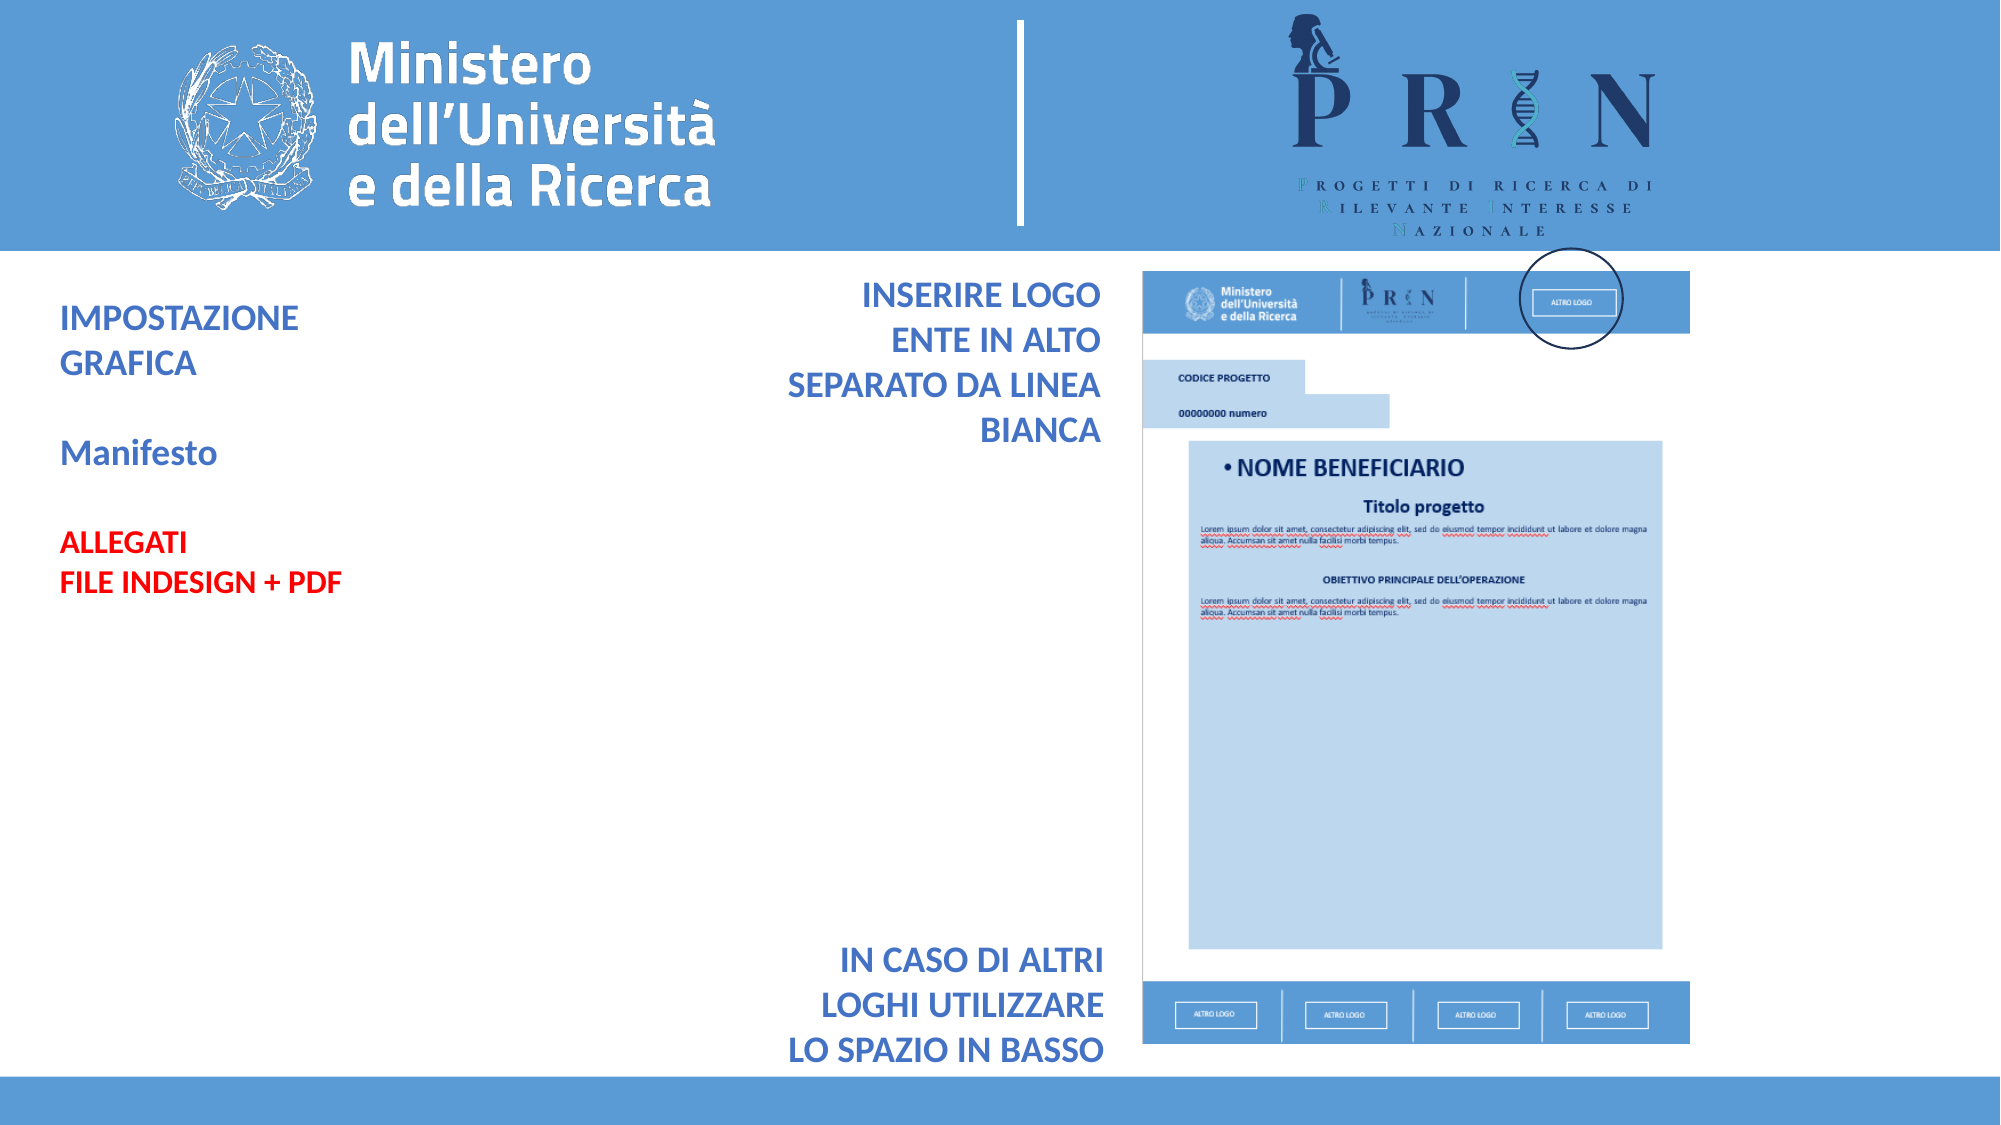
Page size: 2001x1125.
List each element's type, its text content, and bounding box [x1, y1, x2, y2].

text_box INSERIRE LOGO ENTE IN ALTO SEPARATO DA LINEA BIANCA [761, 262, 1116, 458]
text_box [0, 0, 1218, 252]
picture [175, 41, 715, 210]
text_box ALLEGATI FILE INDESIGN + PDF [45, 512, 388, 608]
text_box IMPOSTAZIONE GRAFICA Manifesto [45, 285, 445, 481]
picture [1142, 0, 1731, 1045]
text_box [1731, 0, 2000, 252]
text_box [0, 1075, 2000, 1125]
text_box IN CASO DI ALTRI LOGHI UTILIZZARE LO SPAZIO IN BASSO [764, 927, 1120, 1078]
